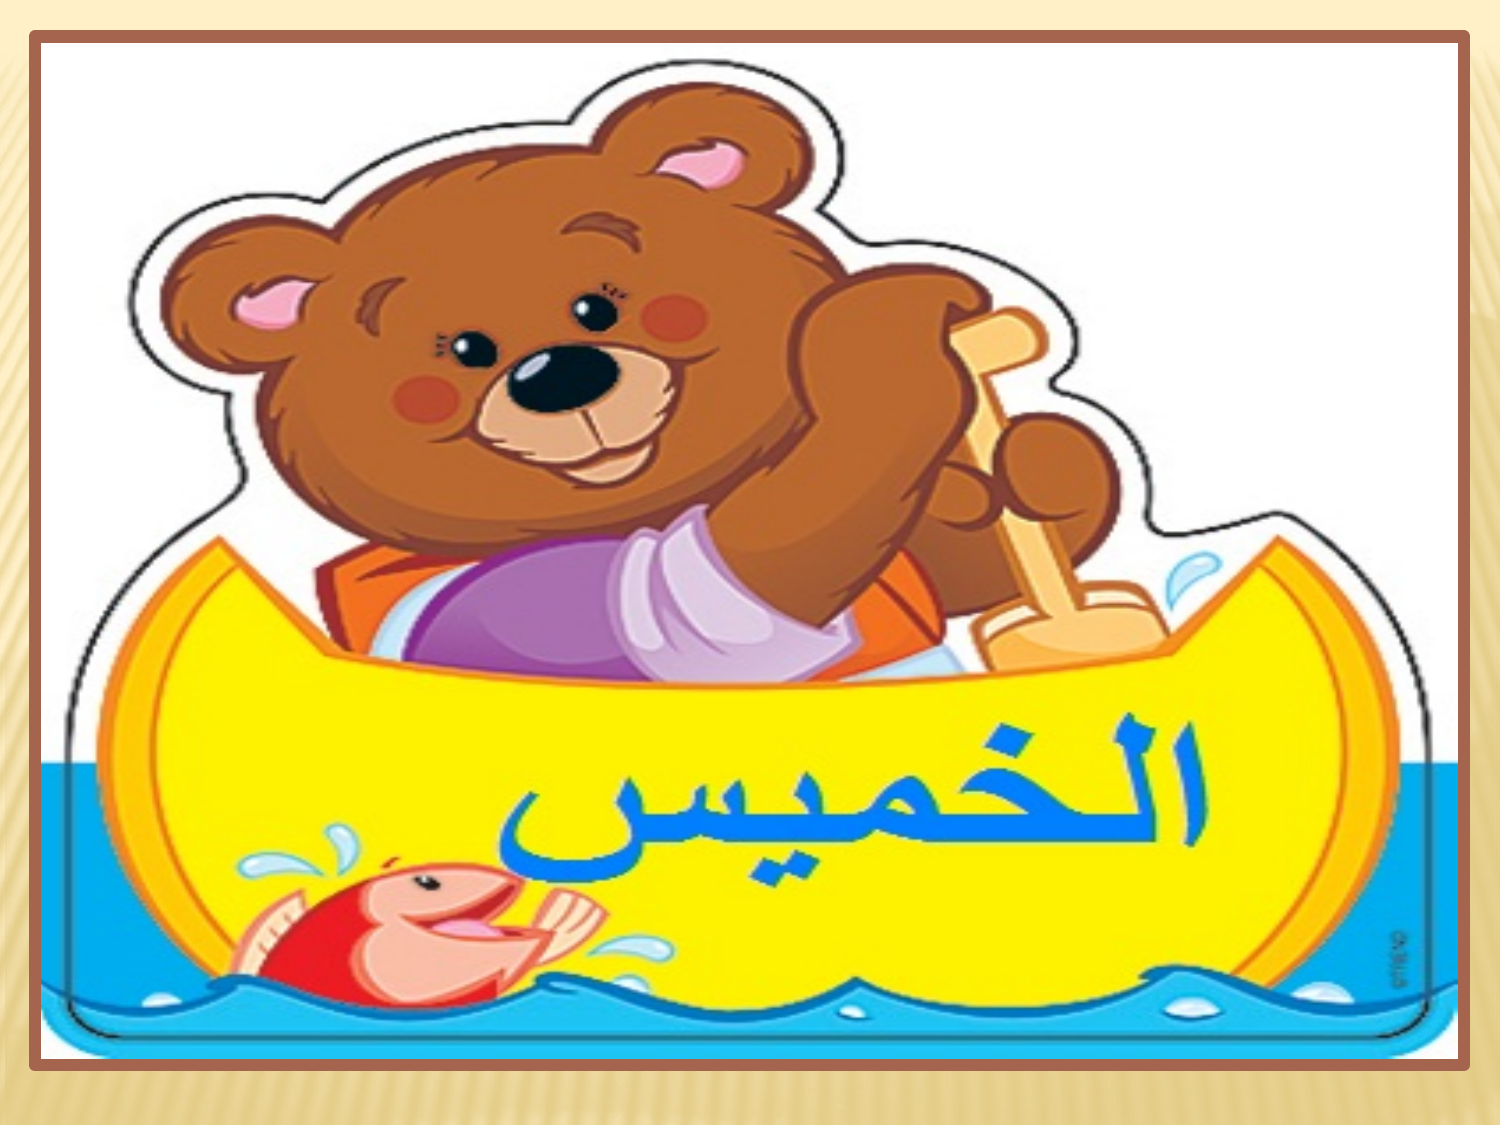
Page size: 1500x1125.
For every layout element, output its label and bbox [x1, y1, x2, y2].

picture [40, 42, 1458, 1059]
